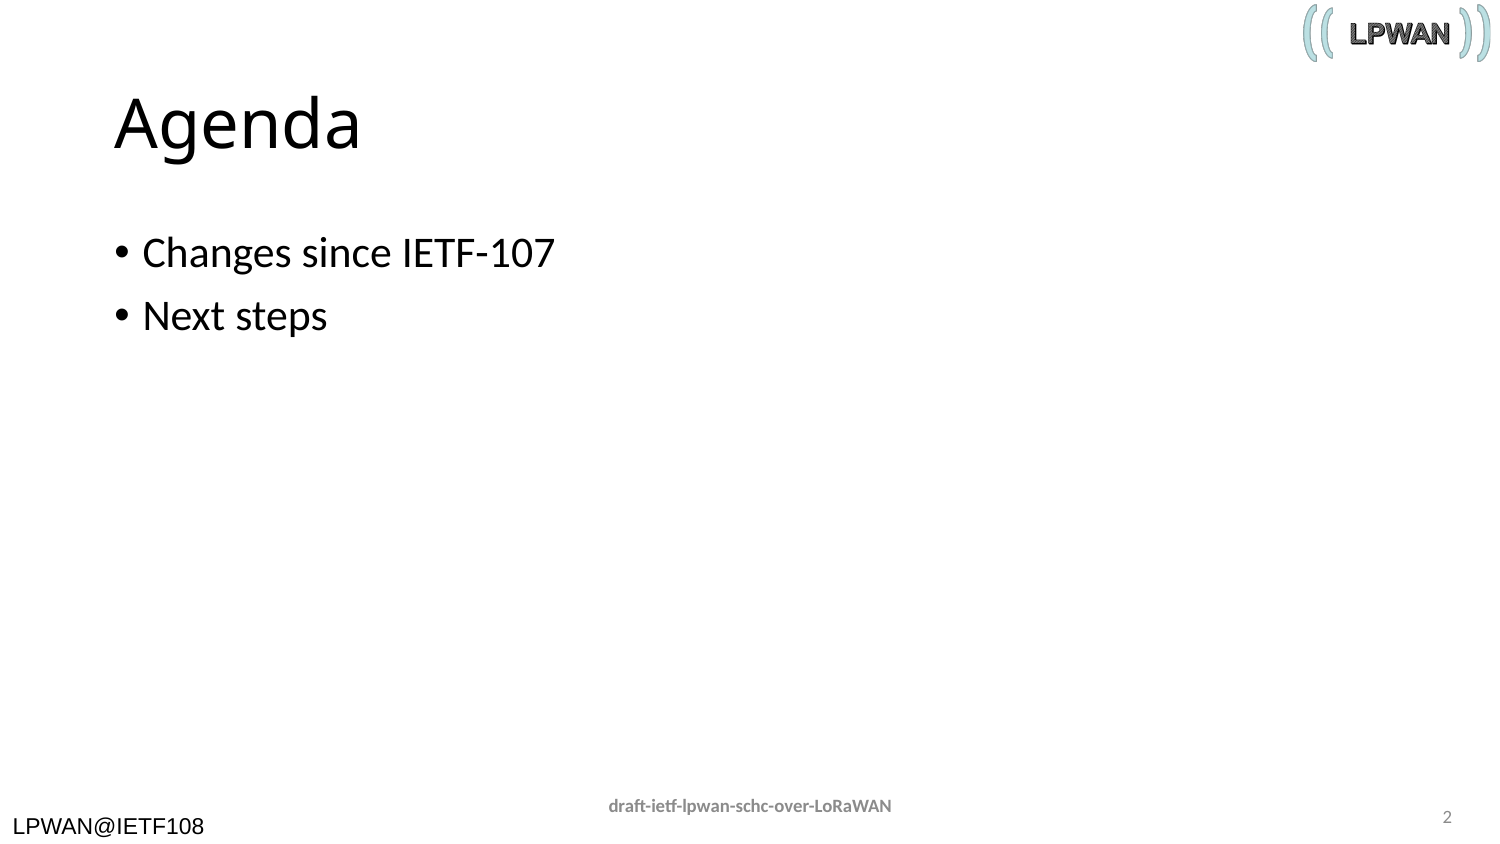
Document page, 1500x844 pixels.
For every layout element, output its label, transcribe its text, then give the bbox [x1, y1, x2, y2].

text_box 2 [1125, 793, 1464, 839]
list Changes since IETF-107 Next steps [103, 224, 1397, 760]
title Agenda [103, 44, 1397, 208]
picture [1303, 4, 1491, 62]
footer draft-ietf-lpwan-schc-over-LoRaWAN [496, 782, 1004, 827]
